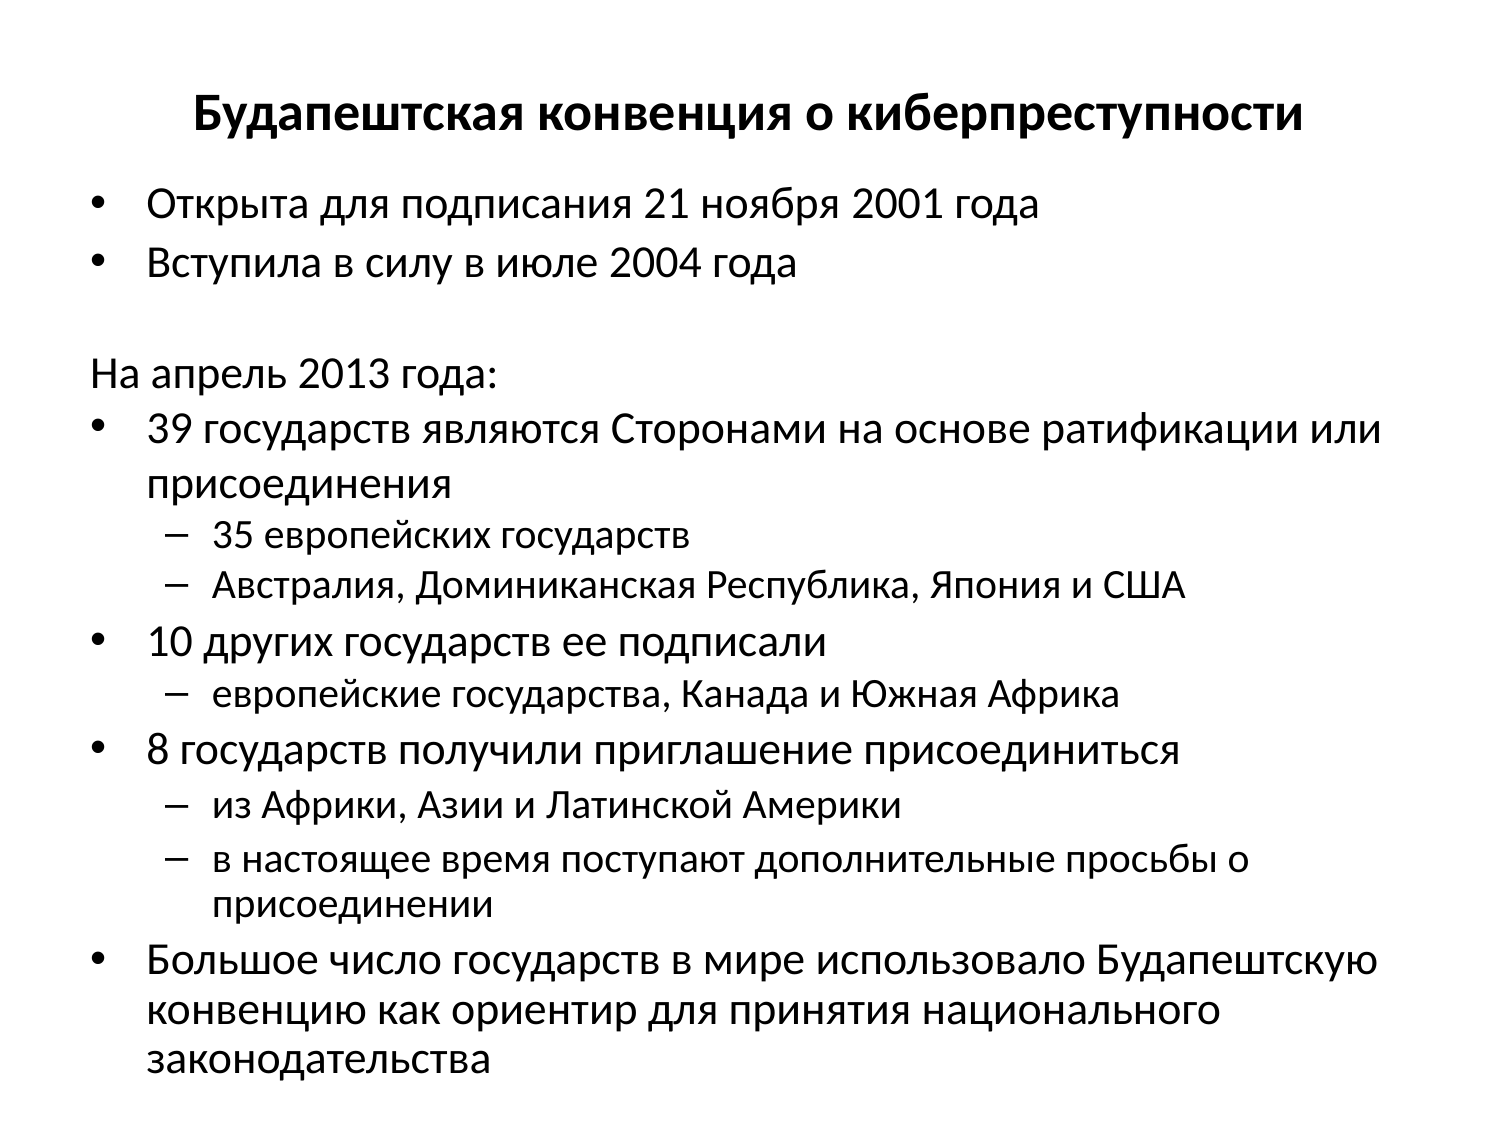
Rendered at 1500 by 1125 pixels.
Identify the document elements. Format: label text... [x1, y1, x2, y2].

list Открыта для подписания 21 ноября 2001 года Вступила в силу в июле 2004 года На апрель 2013 года: 39 государств являются Сторонами на основе ратификации или присоединения 35 европейских государств Австралия, Доминиканская Республика, Япония и США 10 других государств ее подписали европейские государства, Канада и Южная Африка 8 государств получили приглашение присоединиться из Африки, Азии и Латинской Америки в настоящее время поступают дополнительные просьбы о присоединении Большое число государств в мире использовало Будапештскую конвенцию как ориентир для принятия национального законодательства [75, 171, 1465, 1112]
title Будапештская конвенция о киберпреступности [75, 45, 1425, 172]
